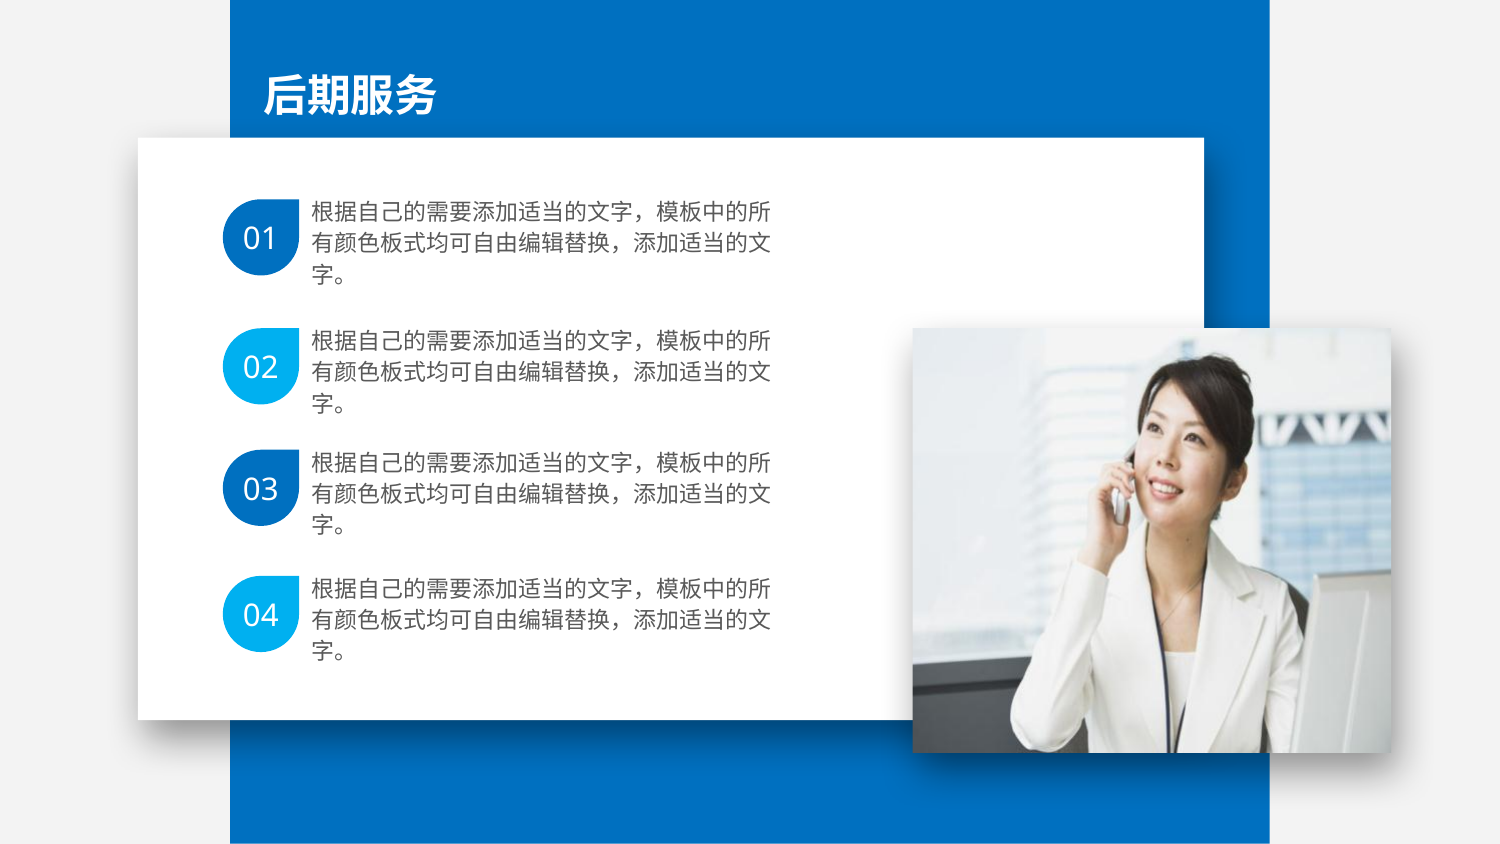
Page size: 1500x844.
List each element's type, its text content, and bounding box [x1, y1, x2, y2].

text_box [137, 137, 1205, 721]
text_box [911, 327, 1392, 754]
text_box 04 [221, 574, 301, 654]
text_box 根据自己的需要添加适当的文字，模板中的所有颜色板式均可自由编辑替换，添加适当的文字。 [300, 438, 806, 544]
text_box 根据自己的需要添加适当的文字，模板中的所有颜色板式均可自由编辑替换，添加适当的文字。 [300, 188, 806, 294]
text_box 03 [221, 448, 301, 527]
text_box 根据自己的需要添加适当的文字，模板中的所有颜色板式均可自由编辑替换，添加适当的文字。 [300, 564, 806, 670]
text_box 01 [221, 198, 301, 277]
text_box 根据自己的需要添加适当的文字，模板中的所有颜色板式均可自由编辑替换，添加适当的文字。 [300, 317, 806, 423]
text_box 后期服务 [263, 61, 1035, 126]
text_box 02 [221, 327, 301, 406]
